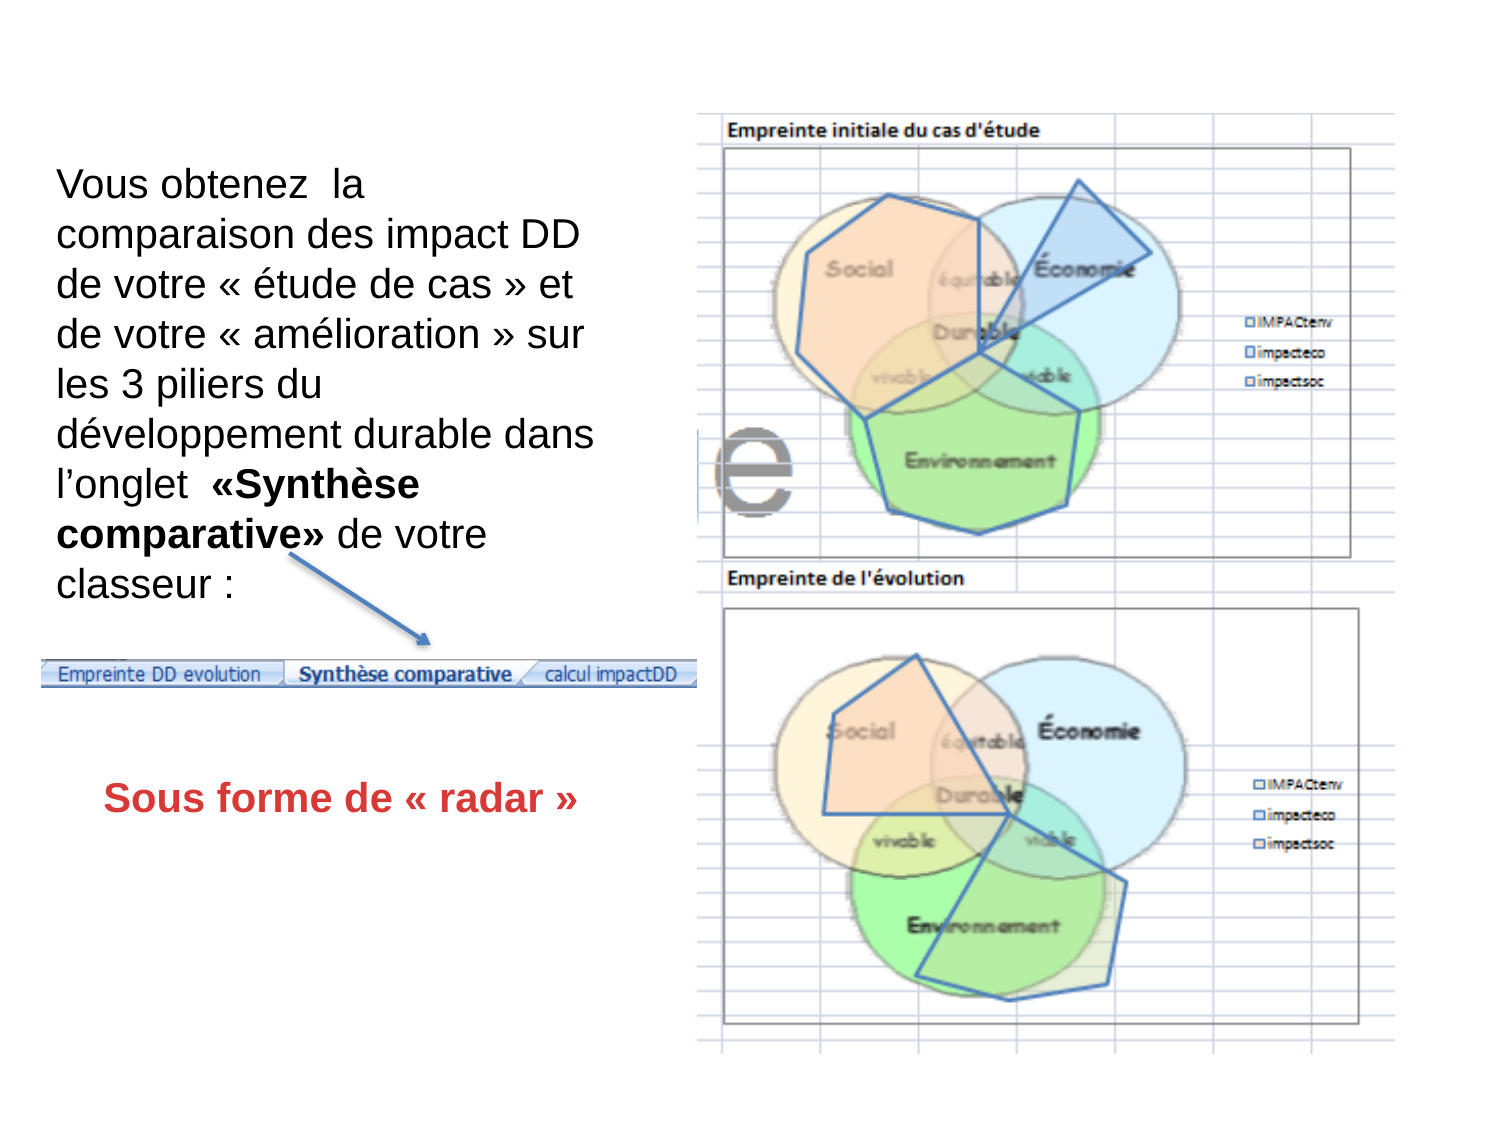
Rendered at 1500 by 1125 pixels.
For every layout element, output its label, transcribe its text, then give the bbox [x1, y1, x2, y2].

text_box Vous obtenez la comparaison des impact DD de votre « étude de cas » et de votre « amélioration » sur les 3 piliers du développement durable dans l’onglet «Synthèse comparative» de votre classeur : [41, 149, 621, 614]
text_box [288, 552, 431, 646]
text_box Sous forme de « radar » [88, 763, 680, 829]
picture [41, 113, 1395, 1054]
